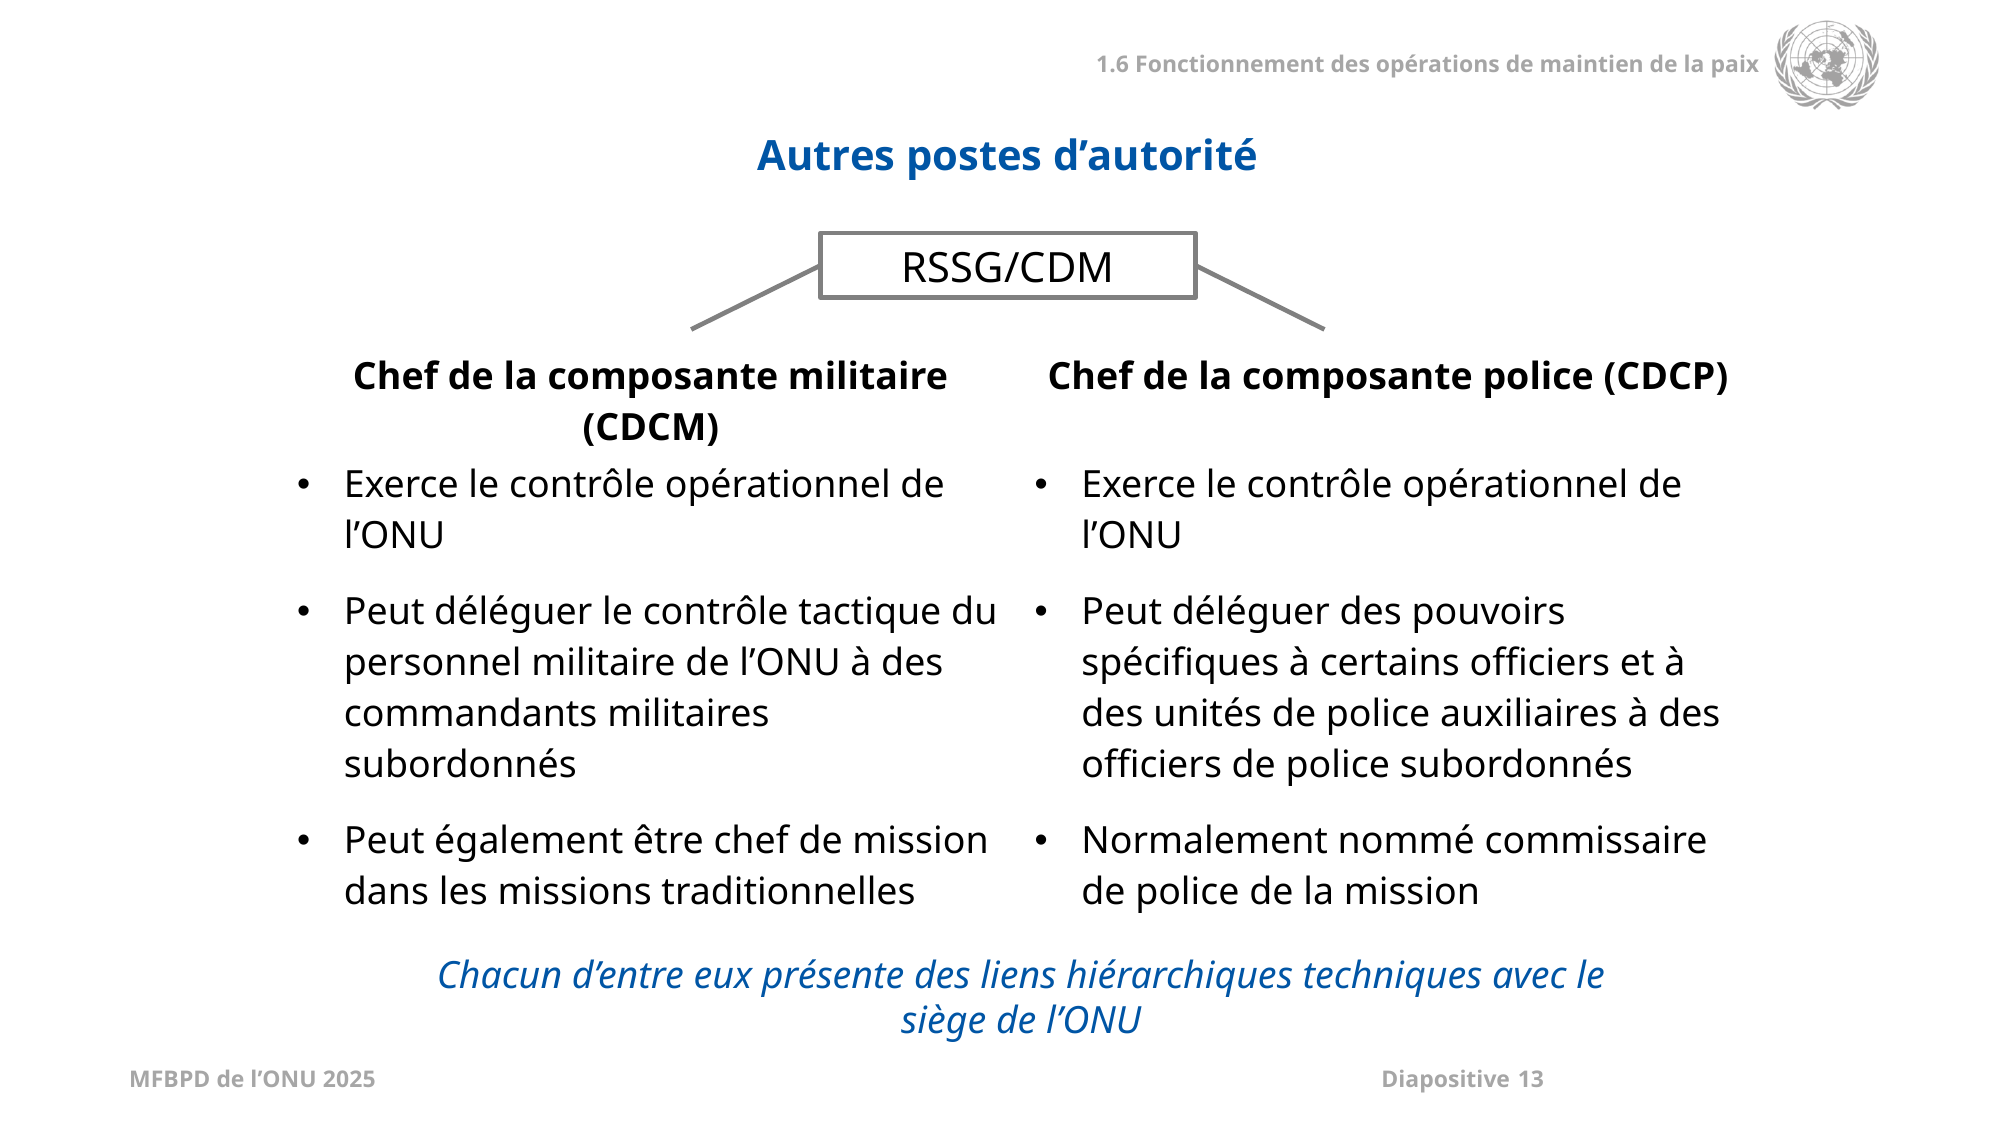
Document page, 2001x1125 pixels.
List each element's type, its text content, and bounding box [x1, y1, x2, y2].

text_box RSSG/CDM [820, 233, 1196, 298]
table_cell Exerce le contrôle opérationnel de l’ONU Peut déléguer des pouvoirs spécifiques à certains officiers et à des unités de police auxiliaires à des officiers de police subordonnés Normalement nommé commissaire de police de la mission [1021, 453, 1756, 1003]
table_header Chef de la composante police (CDCP) [1021, 343, 1756, 447]
table_cell Exerce le contrôle opérationnel de l’ONU Peut déléguer le contrôle tactique du personnel militaire de l’ONU à des commandants militaires subordonnés Peut également être chef de mission dans les missions traditionnelles [283, 453, 1019, 1003]
text_box Autres postes d’autorité [218, 121, 1797, 187]
table_header Chef de la composante militaire (CDCM) [283, 343, 1019, 447]
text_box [691, 265, 821, 330]
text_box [1195, 265, 1325, 330]
text_box Chacun d’entre eux présente des liens hiérarchiques techniques avec le siège de l’ONU [399, 943, 1644, 1049]
